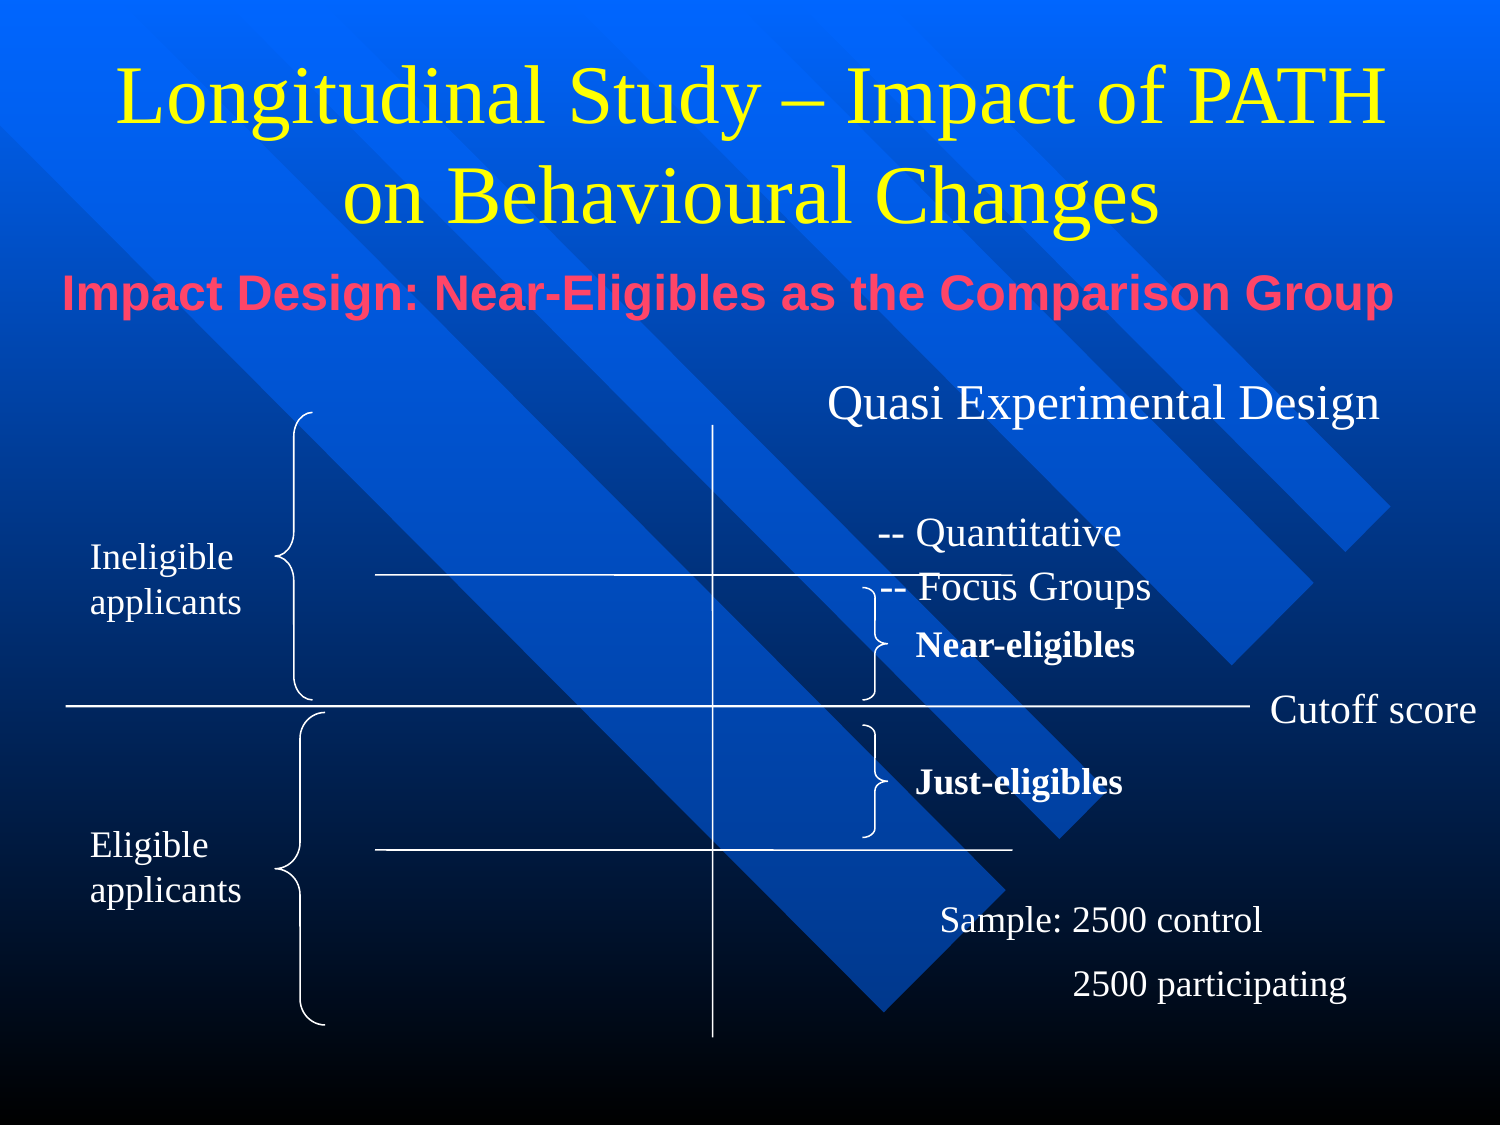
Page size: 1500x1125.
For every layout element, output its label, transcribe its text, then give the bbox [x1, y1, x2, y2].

text_box Just-eligibles [900, 749, 1139, 810]
text_box Sample: 2500 control 2500 participating [924, 887, 1388, 1011]
list [713, 707, 1388, 1001]
list [111, 707, 712, 1001]
text_box [275, 712, 326, 1025]
title Longitudinal Study – Impact of PATH on Behavioural Changes [99, 62, 1405, 218]
text_box Cutoff score [1247, 674, 1500, 790]
text_box [862, 615, 888, 700]
text_box Ineligible applicants [74, 524, 259, 630]
text_box Quasi Experimental Design -- Quantitative -- Focus Groups [812, 362, 1400, 615]
text_box Impact Design: Near-Eligibles as the Comparison Group [46, 253, 1438, 328]
text_box Near-eligibles [900, 615, 1151, 673]
list [111, 328, 1388, 706]
text_box [862, 725, 888, 838]
text_box [275, 412, 313, 700]
text_box Eligible applicants [74, 812, 259, 918]
